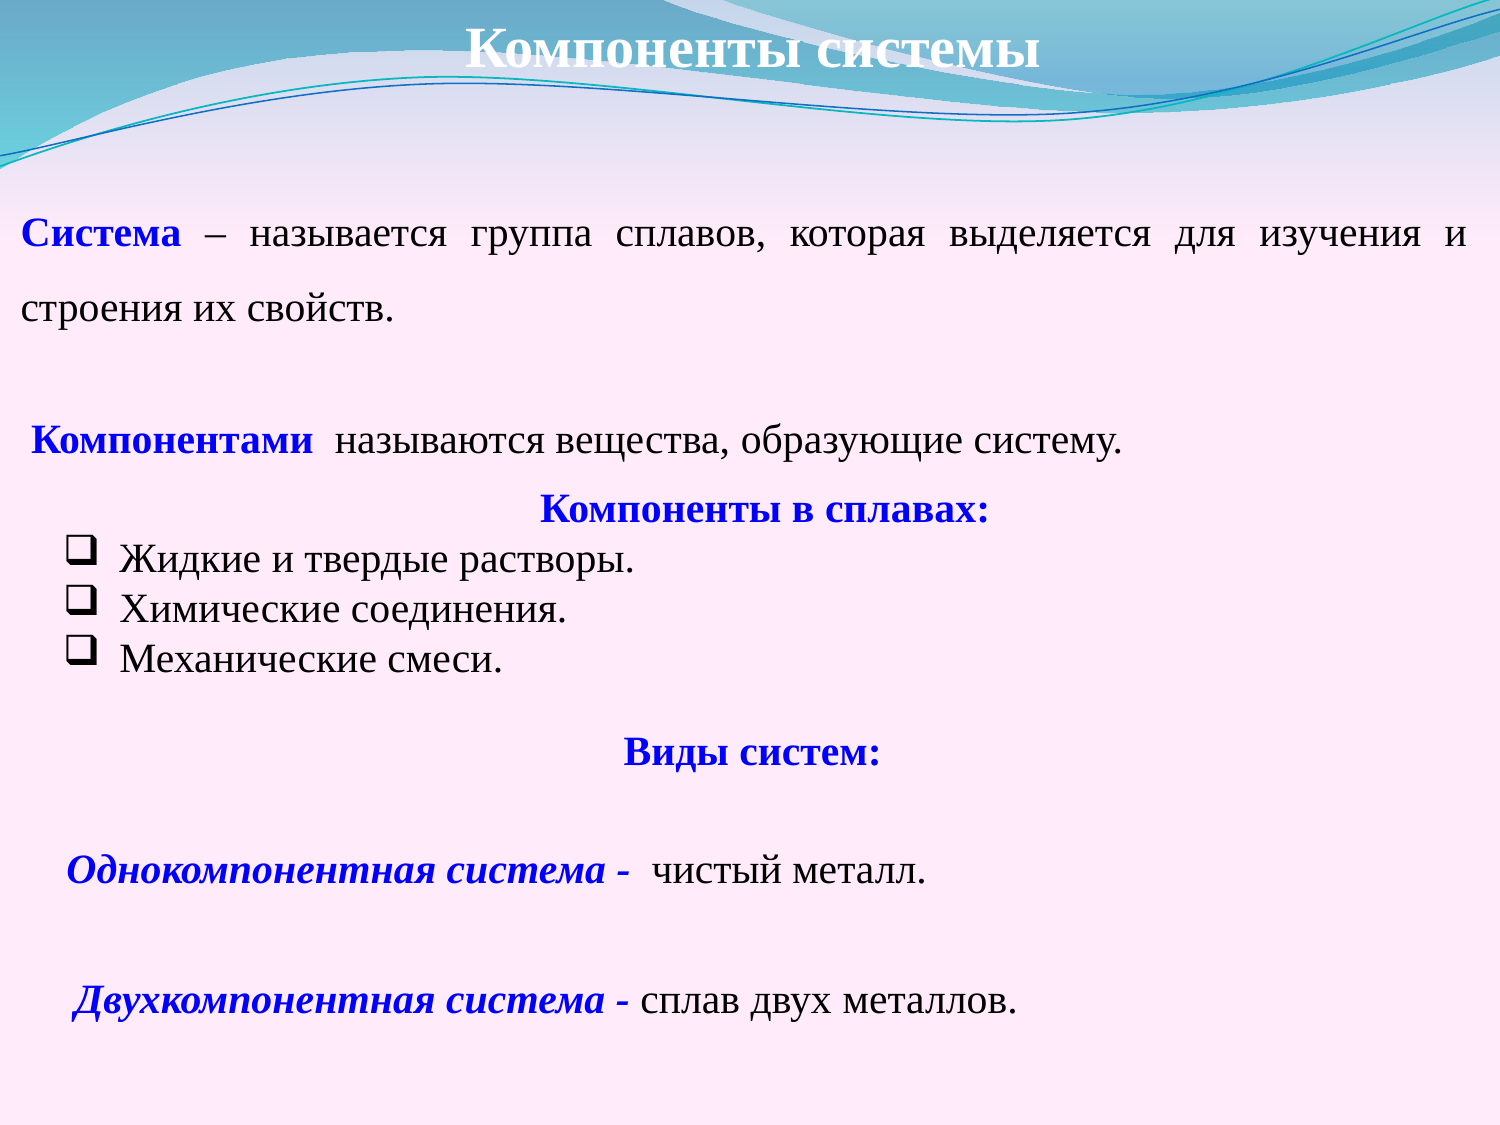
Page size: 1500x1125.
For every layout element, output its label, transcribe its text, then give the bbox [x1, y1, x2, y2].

text_box Виды систем: [256, 716, 1249, 781]
text_box Однокомпонентная система - чистый металл. [51, 834, 943, 899]
text_box Двухкомпонентная система - сплав двух металлов. [59, 964, 1034, 1029]
text_box Система – называется группа сплавов, которая выделяется для изучения и строения их свойств. [5, 172, 1483, 338]
text_box Компонентами называются вещества, образующие систему. [16, 379, 1500, 470]
text_box Компоненты в сплавах: Жидкие и твердые растворы. Химические соединения. Механические смеси. [48, 473, 1483, 688]
text_box Компоненты системы [5, 1, 1500, 87]
